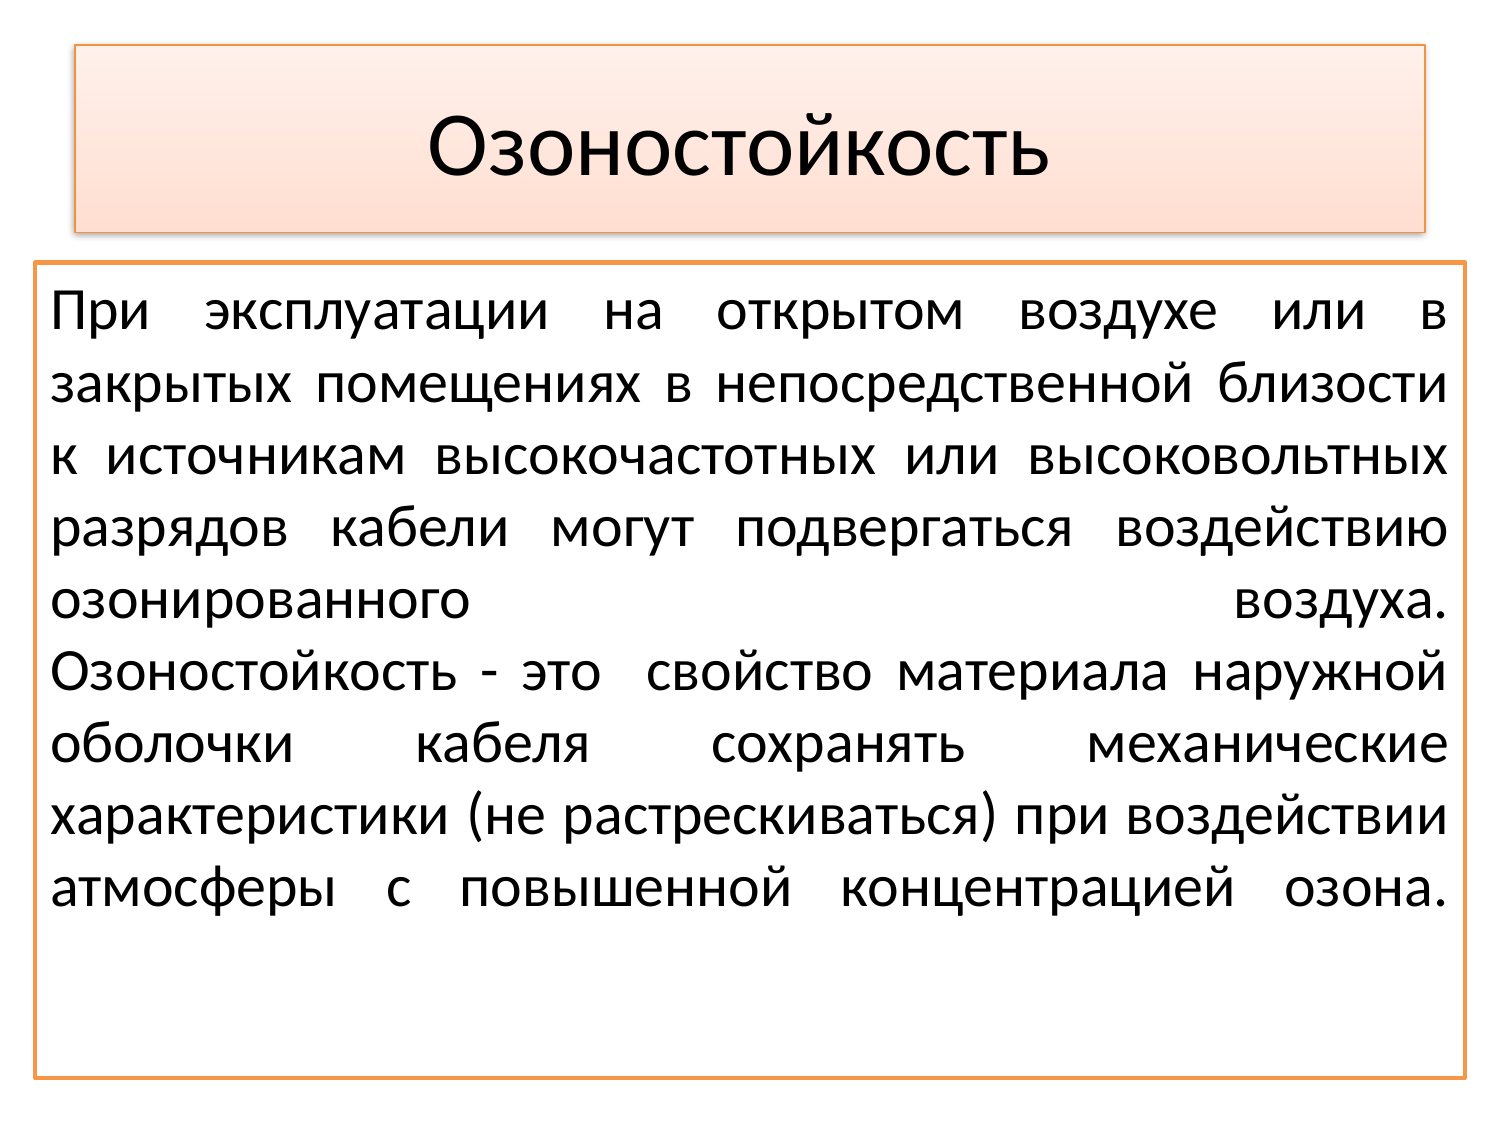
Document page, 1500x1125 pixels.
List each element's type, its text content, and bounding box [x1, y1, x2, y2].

list При эксплуатации на открытом воздухе или в закрытых помещениях в непосредственной близости к источникам высокочастотных или высоковольтных разрядов кабели могут подвергаться воздействию озонированного воздуха. Озоностойкость - это свойство материала наружной оболочки кабеля сохранять механические характеристики (не растрескиваться) при воздействии атмосферы с повышенной концентрацией озона. [33, 260, 1467, 1080]
title Озоностойкость [74, 44, 1426, 233]
